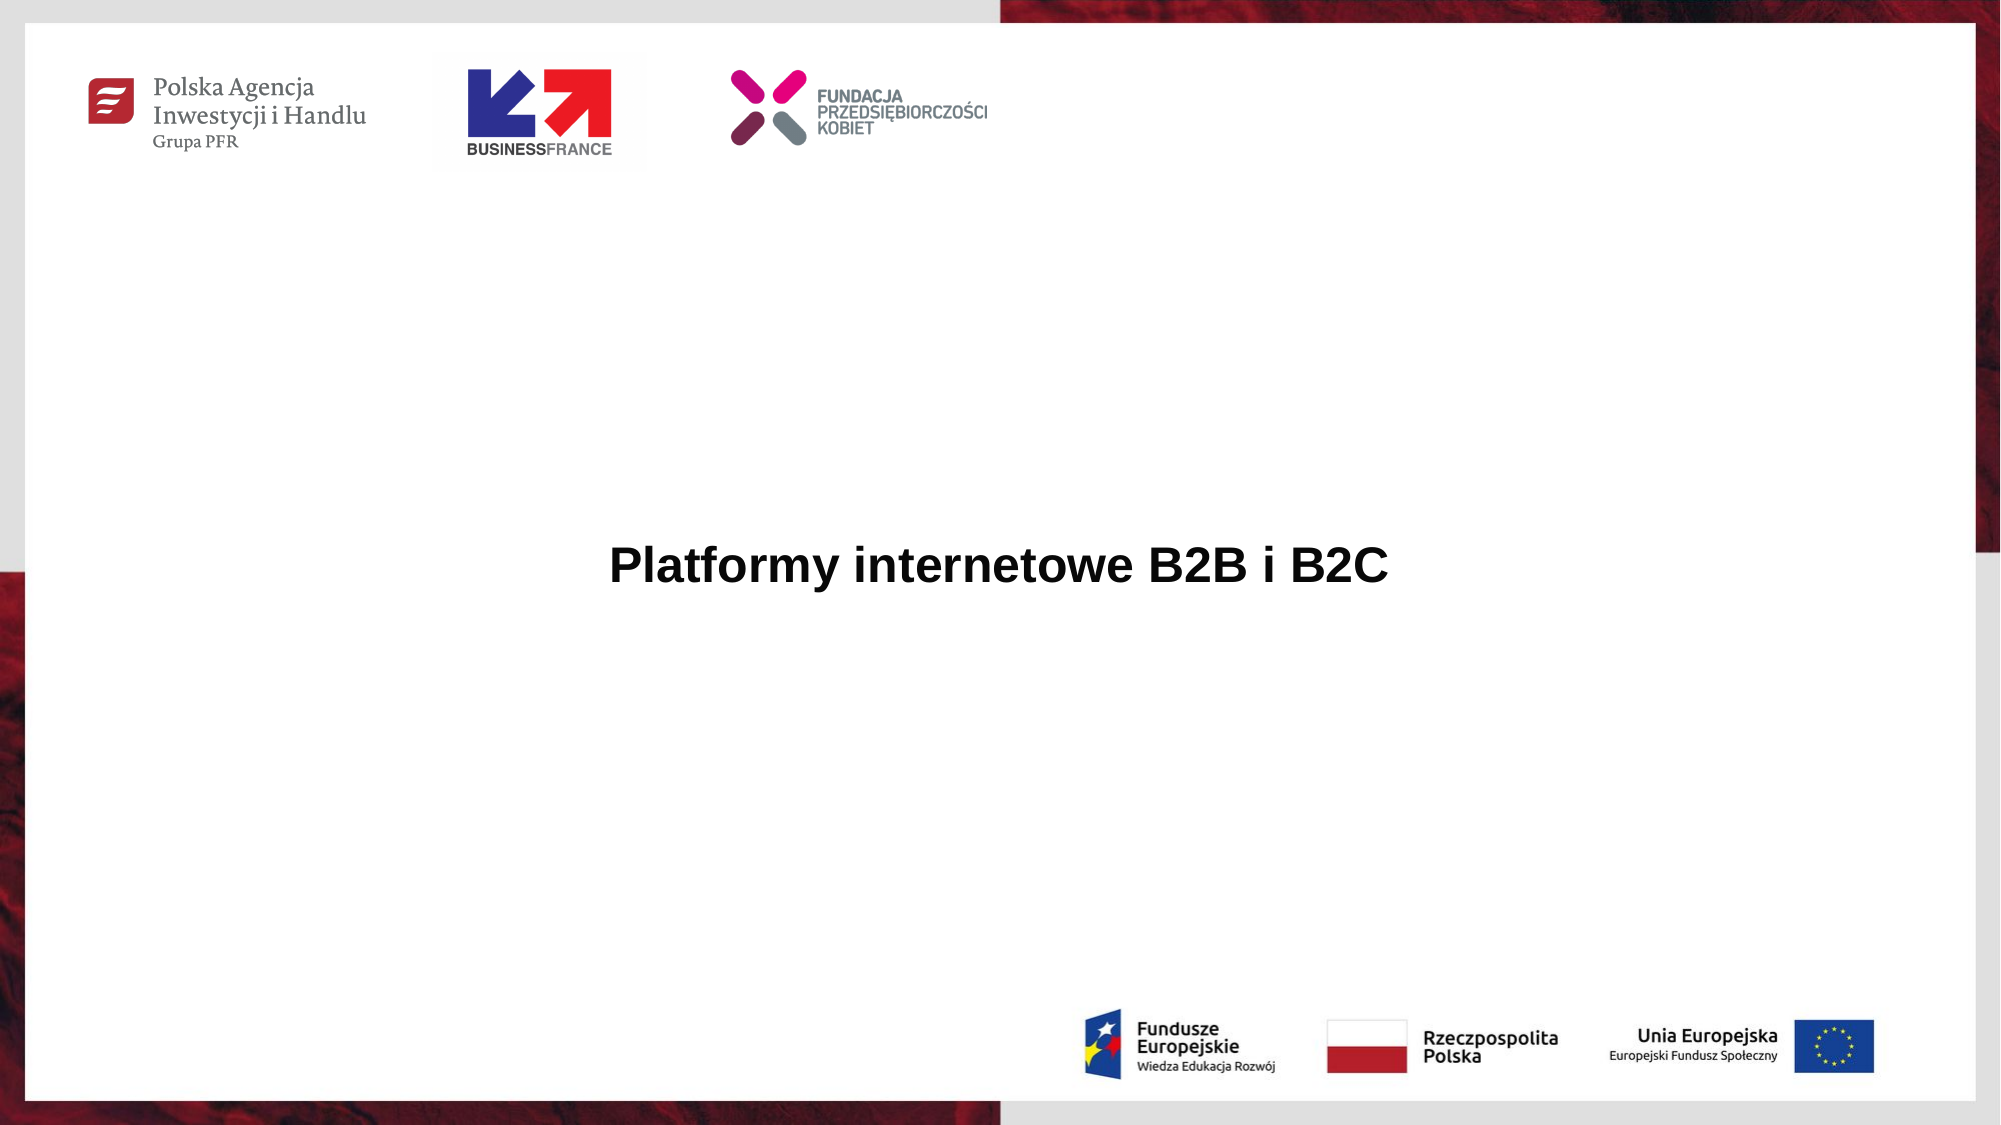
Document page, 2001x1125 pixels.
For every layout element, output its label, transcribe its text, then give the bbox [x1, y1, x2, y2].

picture [0, 0, 2001, 1125]
text_box Platformy internetowe B2B i B2C [453, 528, 1547, 597]
